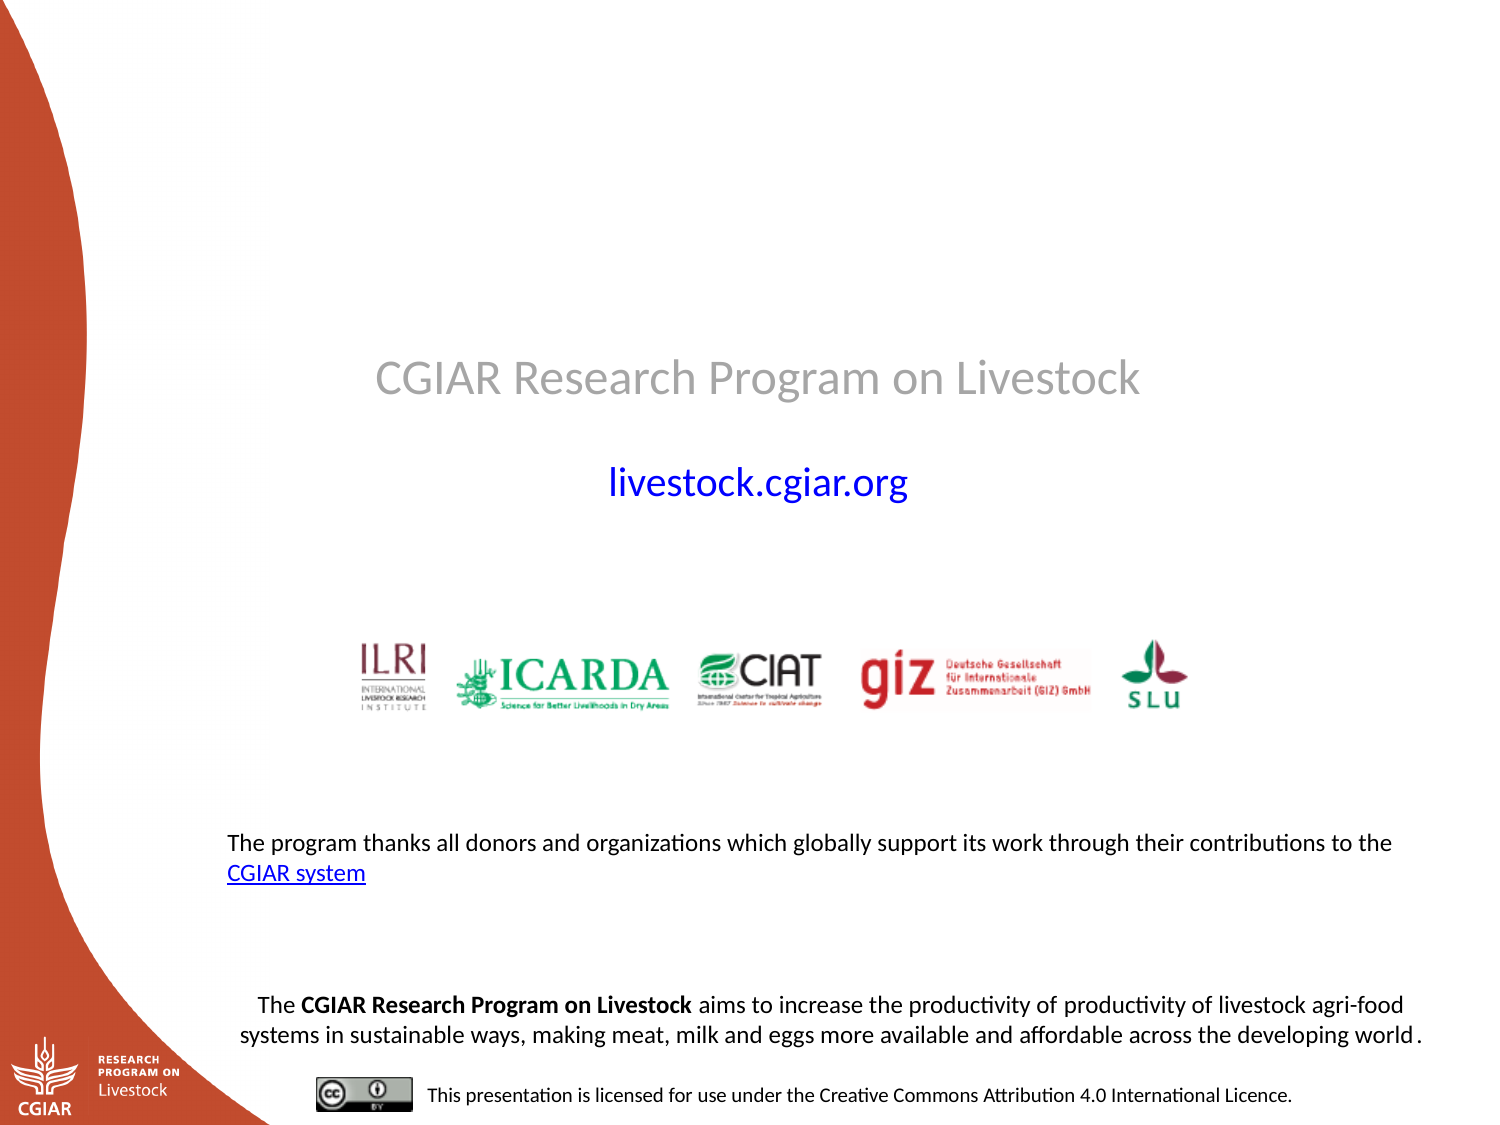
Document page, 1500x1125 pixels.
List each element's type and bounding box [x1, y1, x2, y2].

picture [0, 0, 270, 1125]
picture [316, 1077, 413, 1112]
picture [337, 626, 1222, 731]
